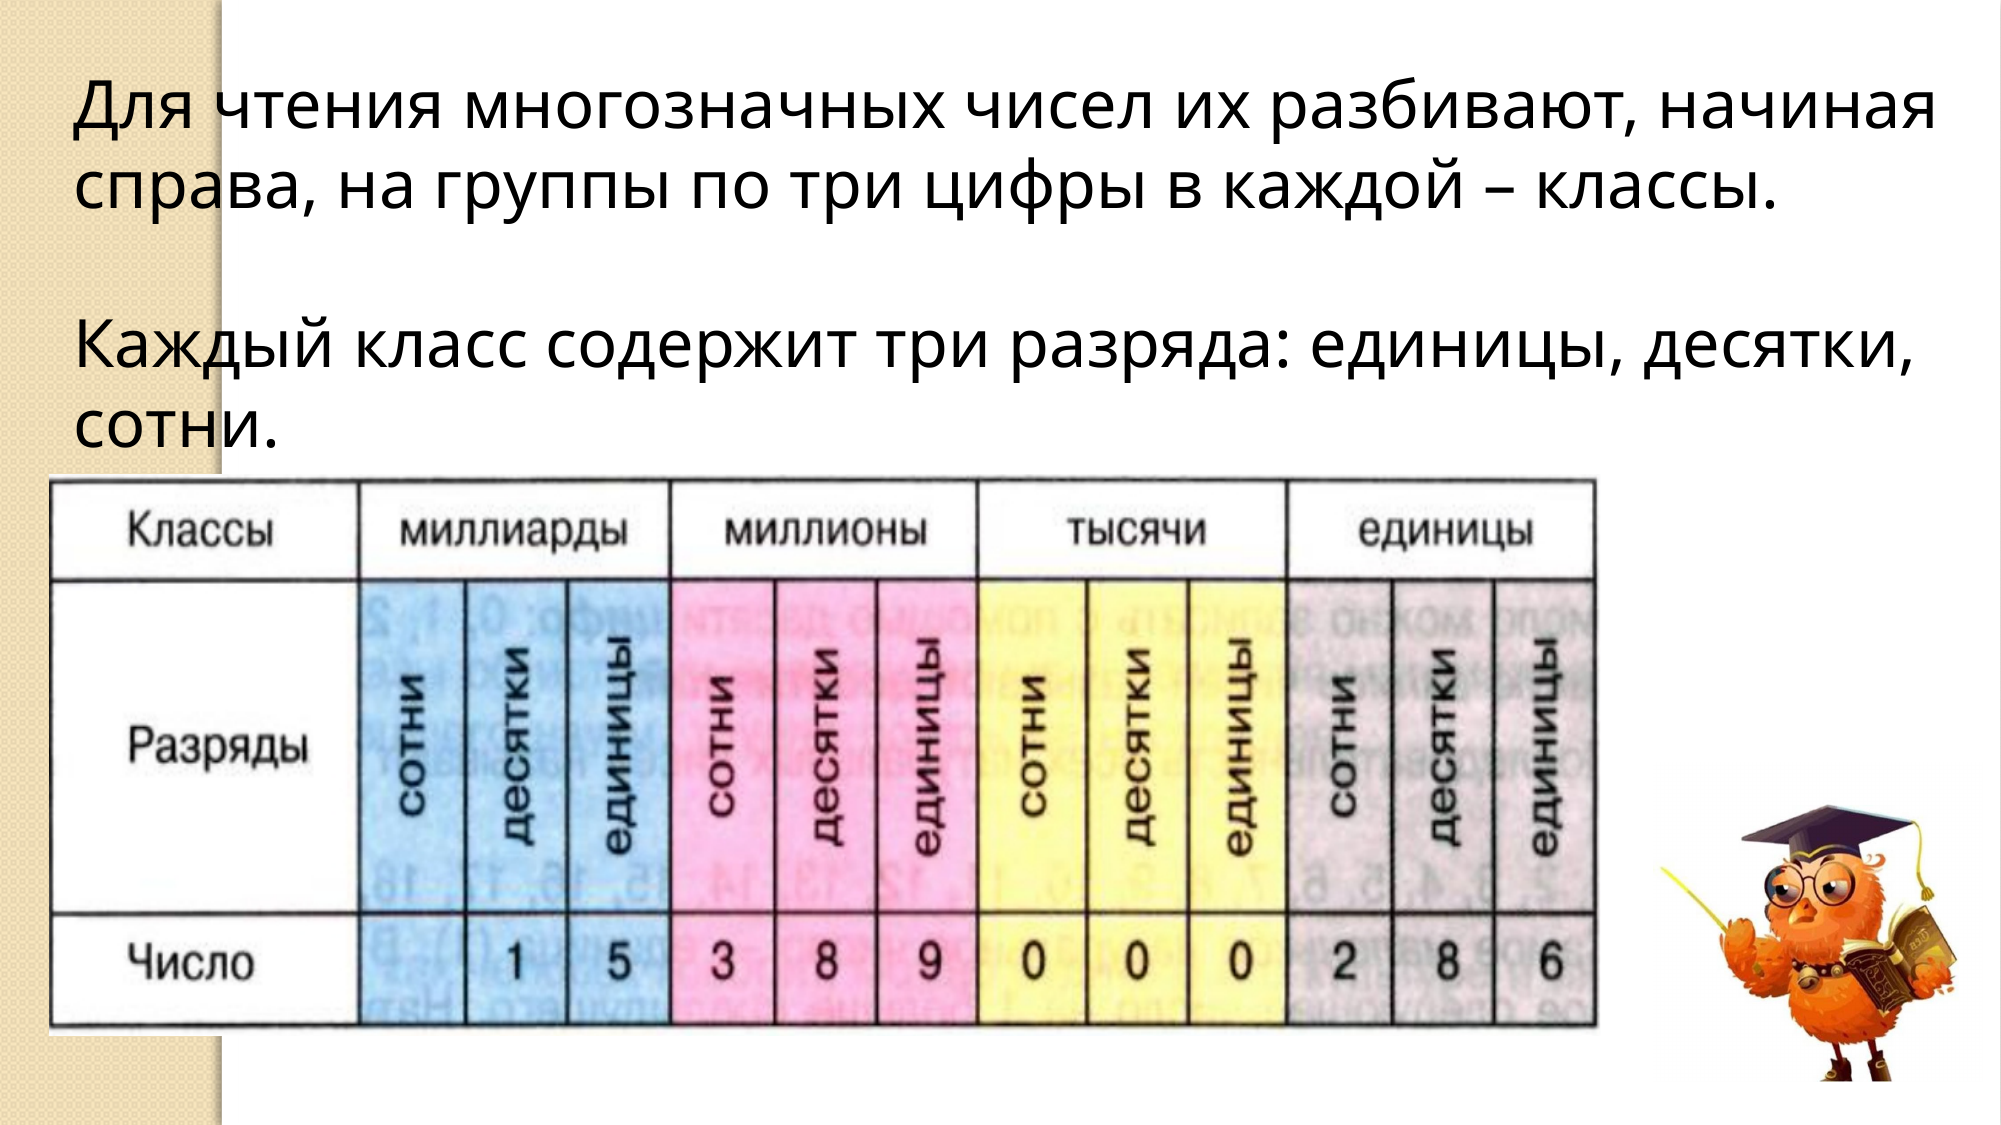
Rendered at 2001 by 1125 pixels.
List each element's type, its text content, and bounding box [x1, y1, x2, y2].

text_box Для чтения многозначных чисел их разбивают, начиная справа, на группы по три цифры в каждой – классы. Каждый класс содержит три разряда: единицы, десятки, сотни. [58, 54, 1965, 469]
picture [1652, 762, 1983, 1082]
picture [48, 474, 1601, 1036]
